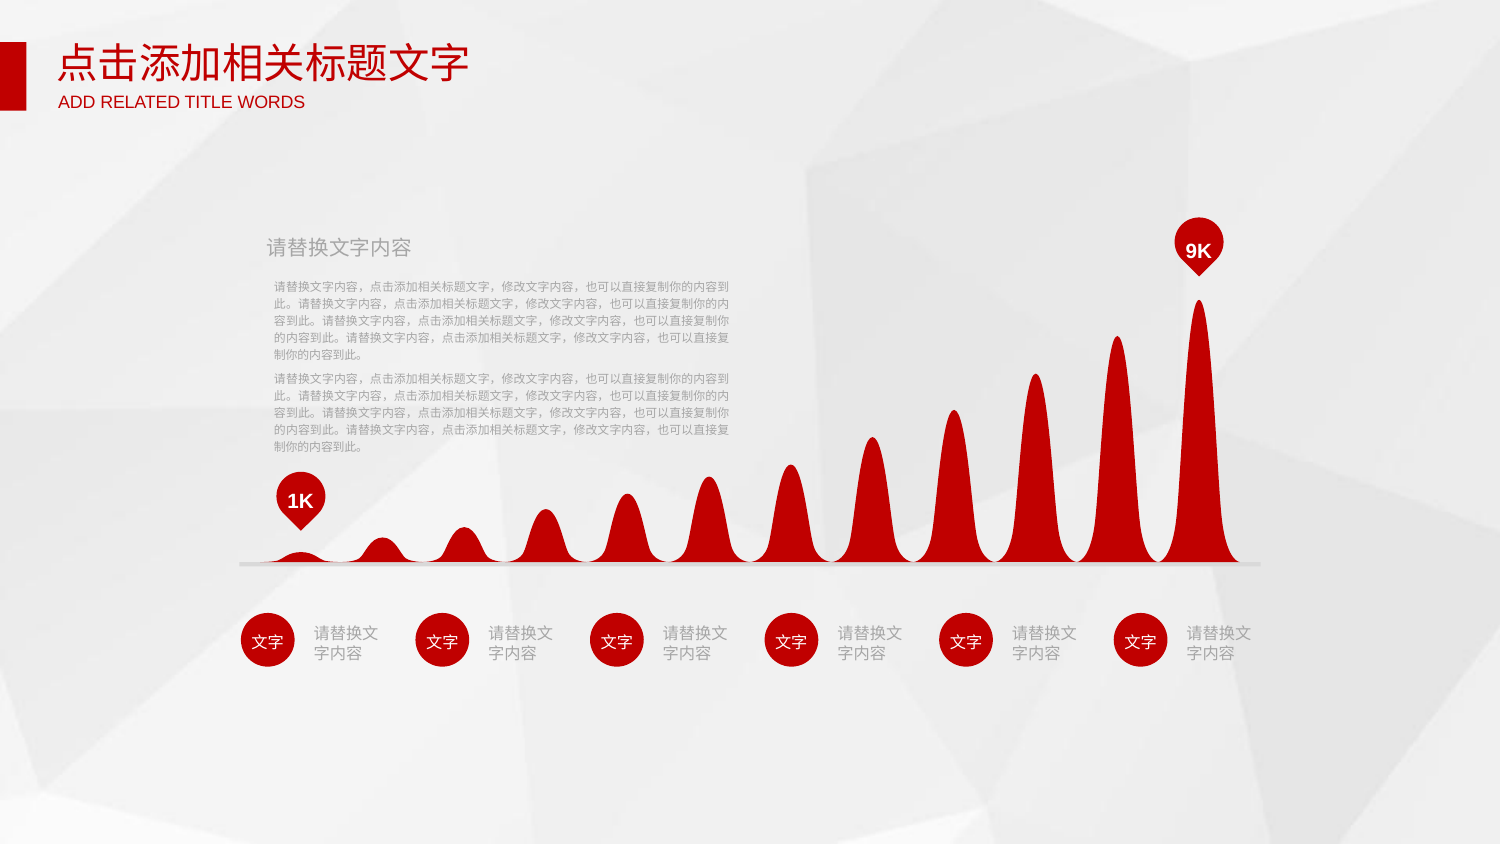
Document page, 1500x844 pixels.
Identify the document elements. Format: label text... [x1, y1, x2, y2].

text_box [1076, 335, 1158, 563]
text_box [0, 40, 28, 113]
text_box [237, 560, 1263, 568]
text_box 文字 [762, 610, 821, 669]
text_box 文字 [413, 610, 472, 669]
text_box 请替换文字内容 [266, 229, 413, 260]
text_box [1178, 215, 1220, 225]
text_box [750, 464, 832, 562]
text_box 请替换文字内容 [1004, 623, 1085, 663]
text_box 文字 [1111, 610, 1170, 669]
text_box ADD RELATED TITLE WORDS [46, 85, 317, 118]
text_box [260, 552, 341, 563]
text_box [276, 471, 326, 521]
text_box 请替换文字内容 [305, 623, 387, 663]
text_box 请替换文字内容 [655, 623, 736, 663]
text_box [913, 409, 995, 563]
text_box [668, 476, 750, 563]
text_box 请替换文字内容，点击添加相关标题文字，修改文字内容，也可以直接复制你的内容到此。请替换文字内容，点击添加相关标题文字，修改文字内容，也可以直接复制你的内容到此。请替换文字内容，点击添加相关标题文字，修改文字内容，也可以直接复制你的内容到此。请替换文字内容，点击添加相关标题文字，修改文字内容，也可以直接复制你的内容到此。 [273, 276, 730, 362]
text_box [831, 437, 913, 563]
text_box [505, 509, 587, 563]
text_box 请替换文字内容，点击添加相关标题文字，修改文字内容，也可以直接复制你的内容到此。请替换文字内容，点击添加相关标题文字，修改文字内容，也可以直接复制你的内容到此。请替换文字内容，点击添加相关标题文字，修改文字内容，也可以直接复制你的内容到此。请替换文字内容，点击添加相关标题文字，修改文字内容，也可以直接复制你的内容到此。 [273, 368, 730, 455]
text_box [341, 537, 424, 563]
text_box 9K [1170, 225, 1228, 271]
text_box 文字 [937, 610, 995, 669]
text_box 请替换文字内容 [480, 623, 561, 663]
text_box 文字 [238, 610, 297, 669]
text_box [1190, 271, 1208, 279]
text_box [586, 493, 668, 562]
text_box 请替换文字内容 [1178, 623, 1259, 663]
picture [0, 0, 1500, 844]
text_box [423, 527, 505, 562]
text_box 文字 [587, 610, 646, 669]
text_box 请替换文字内容 [829, 623, 910, 663]
text_box [994, 373, 1076, 562]
text_box 点击添加相关标题文字 [45, 31, 483, 92]
text_box [1158, 299, 1240, 563]
